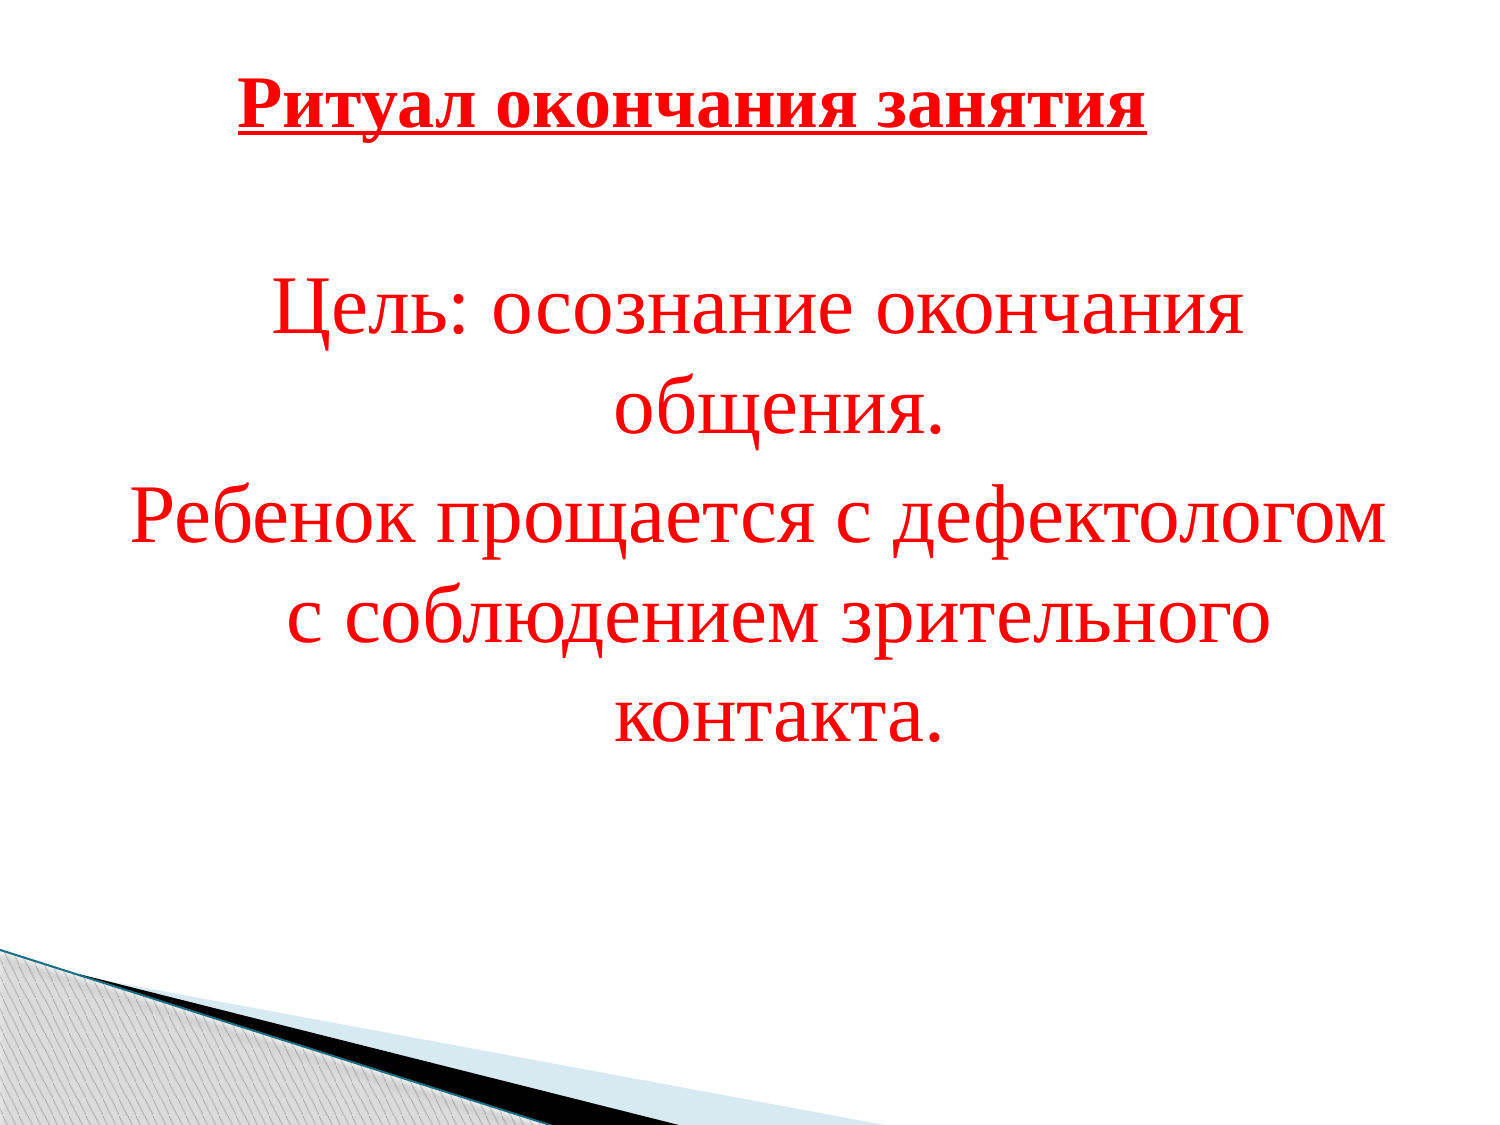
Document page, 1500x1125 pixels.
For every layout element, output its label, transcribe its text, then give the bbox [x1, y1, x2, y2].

title Ритуал окончания занятия [75, 45, 1425, 233]
list Цель: осознание окончания общения. Ребенок прощается с дефектологом с соблюдением зрительного контакта. [75, 243, 1425, 986]
